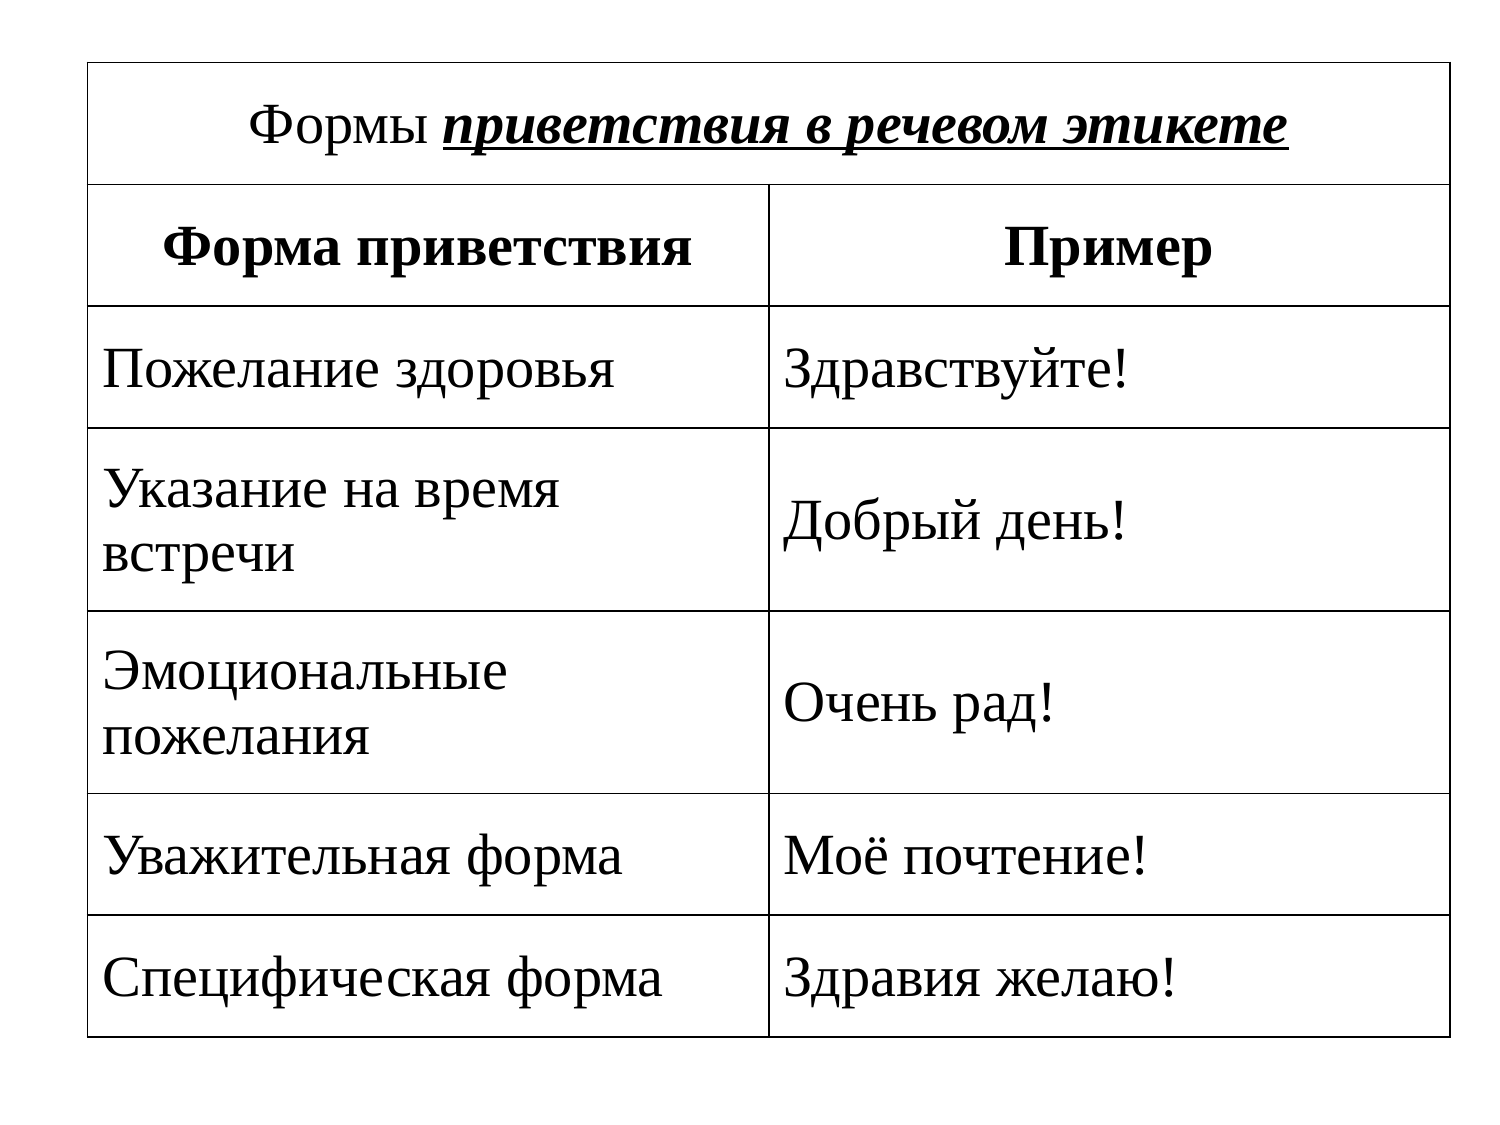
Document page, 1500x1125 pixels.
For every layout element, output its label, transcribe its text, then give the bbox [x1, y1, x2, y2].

table_cell Эмоциональные пожелания [88, 612, 768, 793]
table_cell Здравия желаю! [770, 916, 1449, 1036]
table_cell Пример [770, 185, 1449, 305]
table_header Формы приветствия в речевом этикете [88, 63, 1449, 184]
table_cell Добрый день! [770, 429, 1449, 610]
table_cell Пожелание здоровья [88, 307, 768, 427]
table_cell Форма приветствия [88, 185, 768, 305]
table_cell Здравствуйте! [770, 307, 1449, 427]
table_cell Очень рад! [770, 612, 1449, 793]
table_cell Указание на время встречи [88, 429, 768, 610]
table_cell Моё почтение! [770, 794, 1449, 914]
table_cell Уважительная форма [88, 794, 768, 914]
table_cell Специфическая форма [88, 916, 768, 1036]
